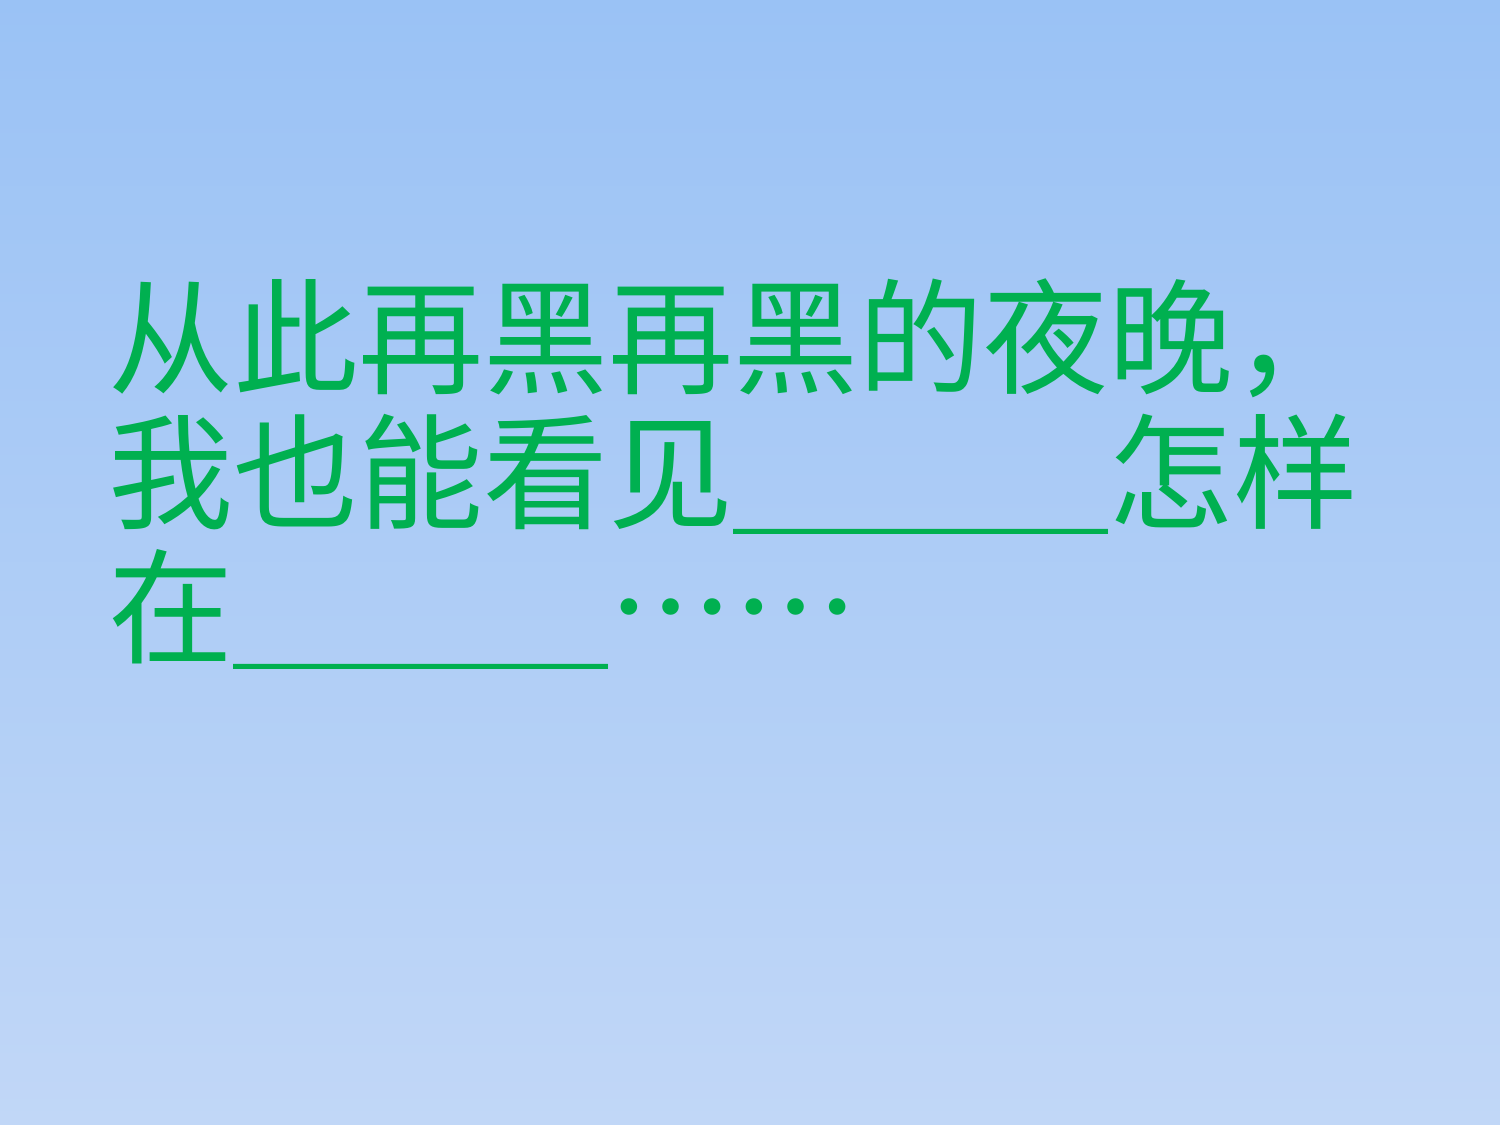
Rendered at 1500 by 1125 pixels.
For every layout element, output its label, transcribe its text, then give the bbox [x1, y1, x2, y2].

text_box 从此再黑再黑的夜晚， 我也能看见＿＿＿怎样在＿＿＿…… [93, 269, 1430, 690]
